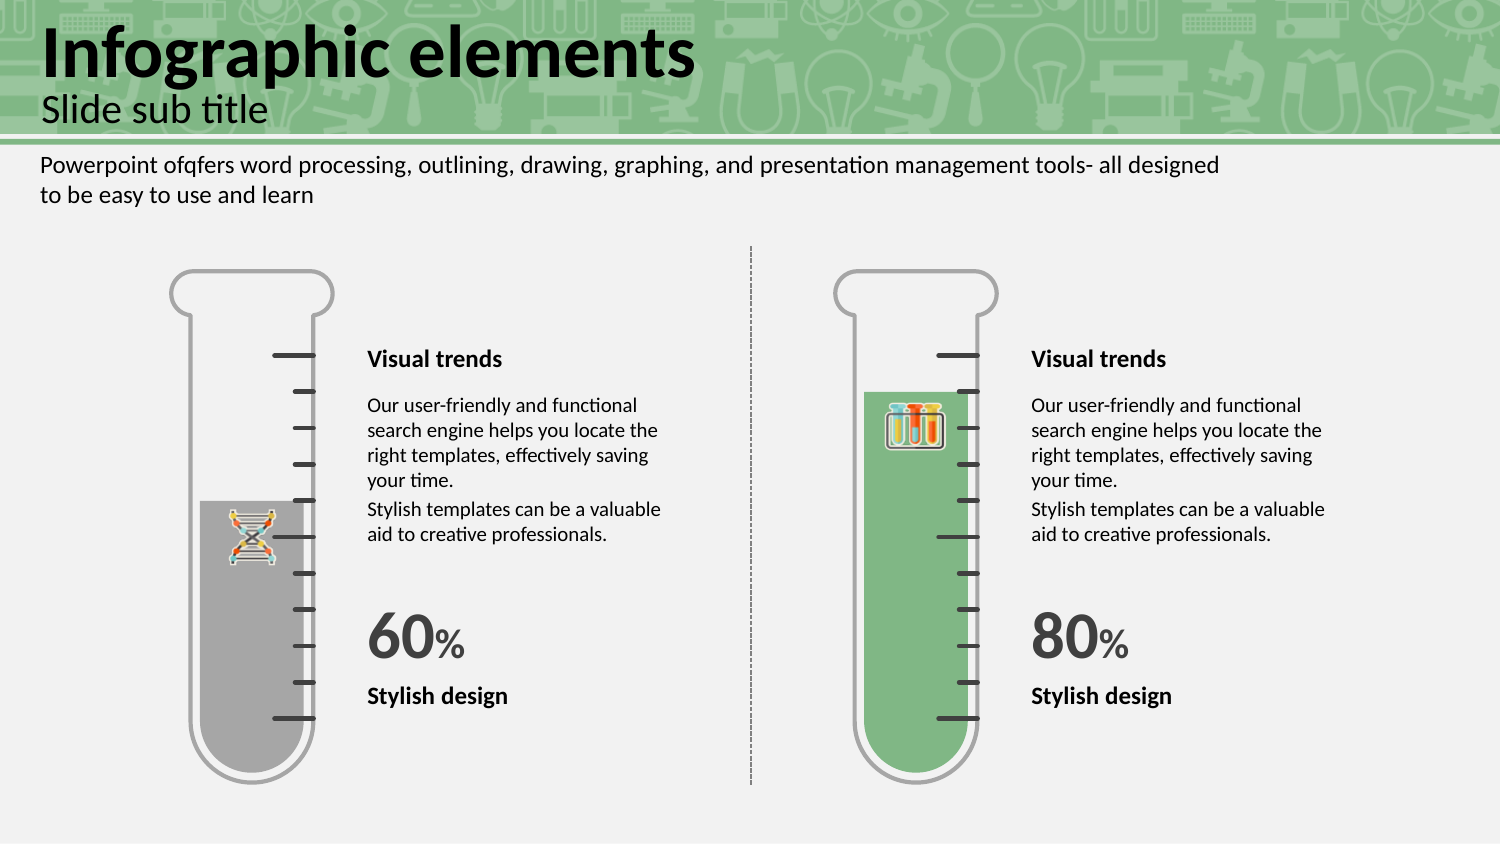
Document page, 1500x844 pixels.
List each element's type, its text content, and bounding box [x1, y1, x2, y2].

list Infographic elements [41, 19, 1365, 108]
picture [225, 508, 278, 566]
text_box 80% [1031, 601, 1182, 673]
list Slide sub title [41, 108, 1365, 146]
picture [883, 401, 947, 451]
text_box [1031, 345, 1353, 511]
text_box [861, 389, 970, 775]
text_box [274, 355, 314, 719]
picture [0, 0, 1500, 134]
text_box 60% [367, 601, 518, 673]
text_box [938, 355, 978, 719]
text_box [366, 345, 689, 511]
text_box [197, 498, 306, 775]
text_box Stylish design [367, 682, 689, 710]
text_box Powerpoint ofqfers word processing, outlining, drawing, graphing, and presentation management tools- all designed to be easy to use and learn [40, 148, 1247, 209]
text_box [169, 269, 335, 785]
text_box Stylish design [1031, 682, 1353, 710]
text_box [833, 269, 999, 785]
